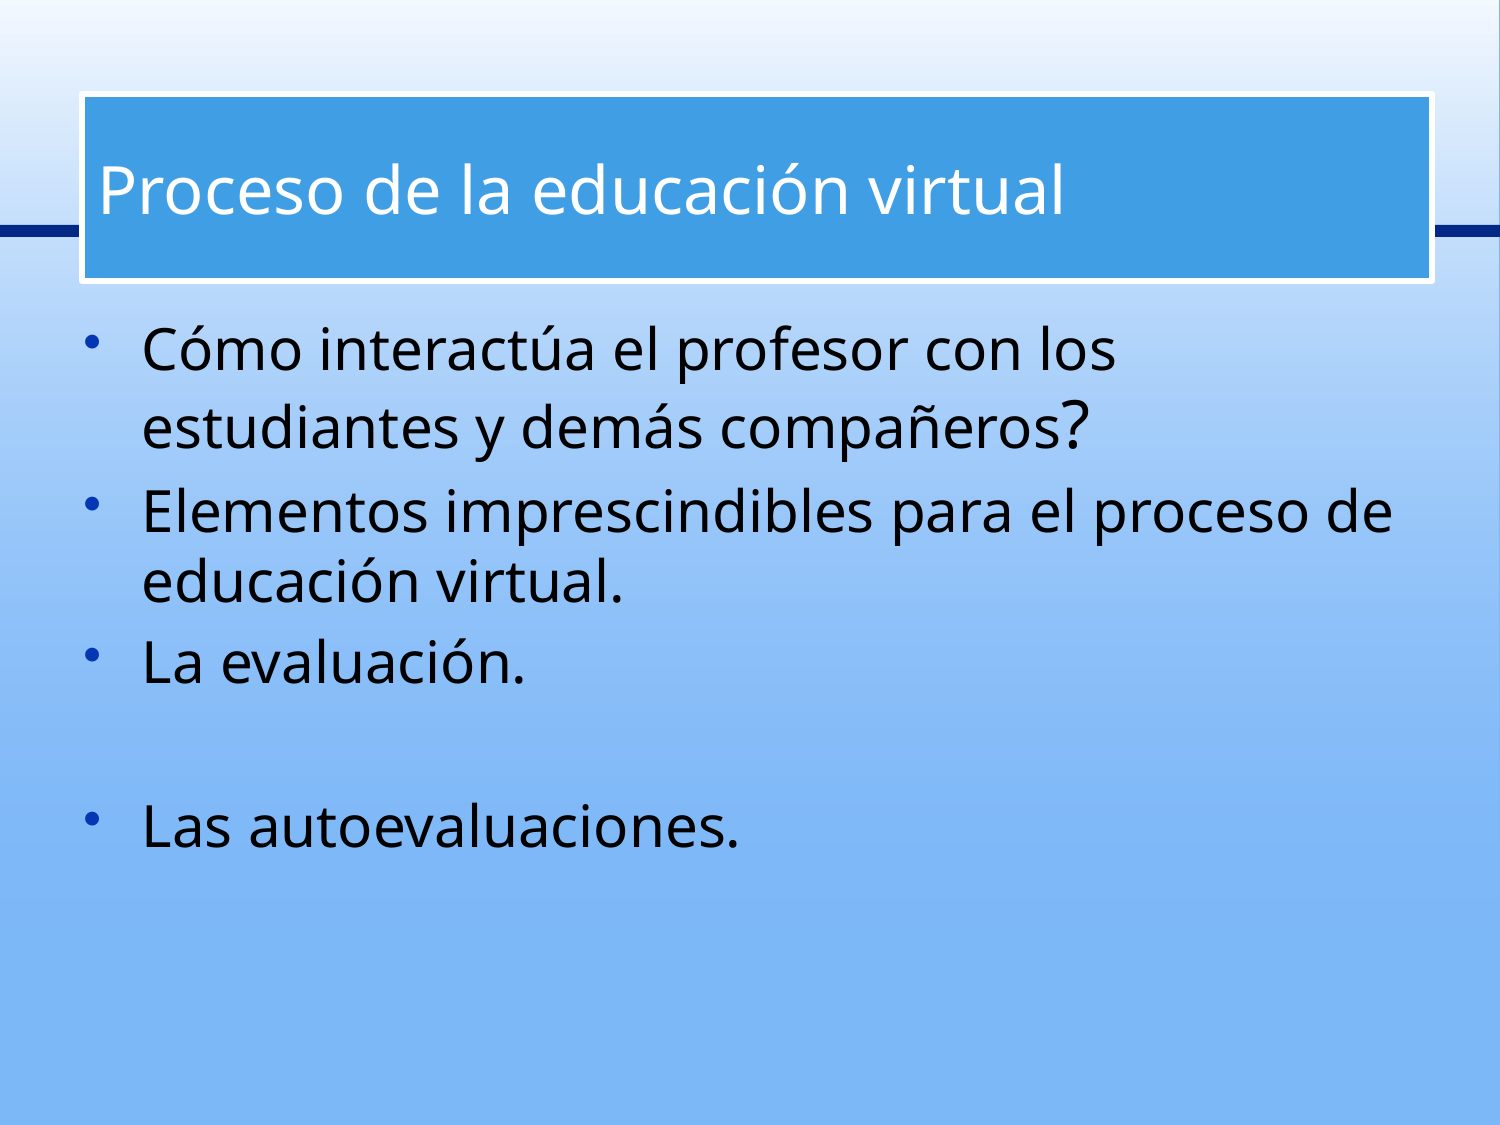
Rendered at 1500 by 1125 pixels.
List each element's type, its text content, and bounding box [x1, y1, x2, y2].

title Proceso de la educación virtual [79, 91, 1435, 284]
list Cómo interactúa el profesor con los estudiantes y demás compañeros? Elementos imprescindibles para el proceso de educación virtual. La evaluación. Las autoevaluaciones. [70, 304, 1421, 1064]
